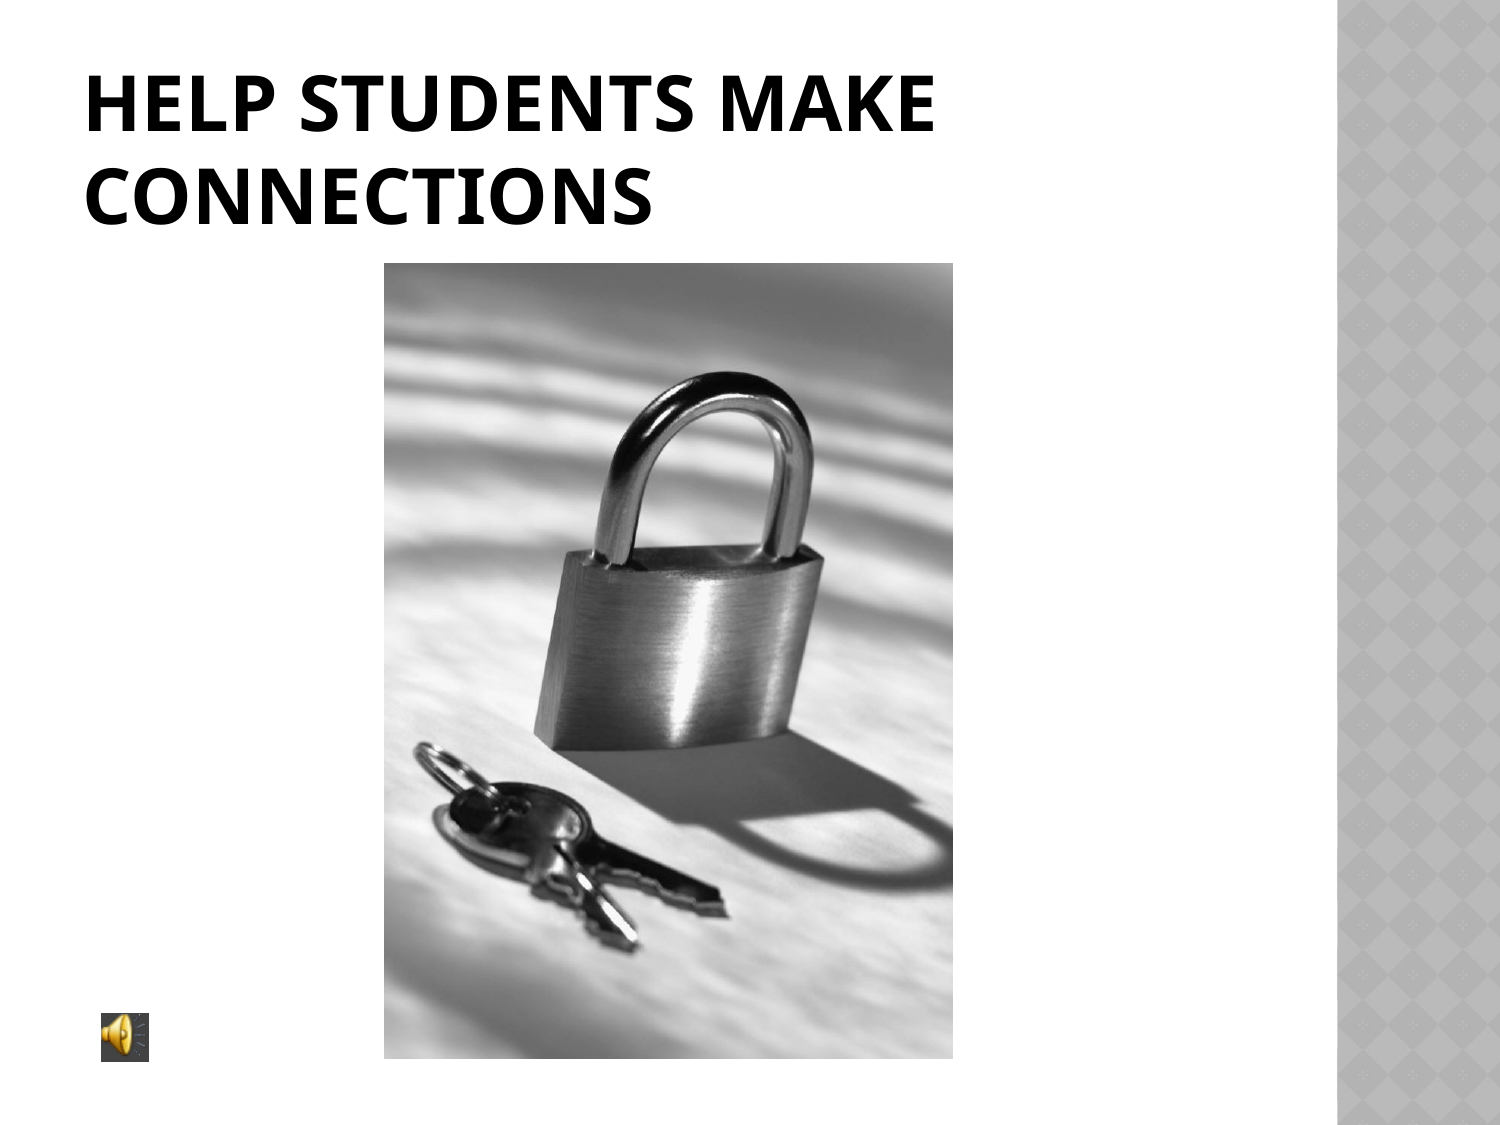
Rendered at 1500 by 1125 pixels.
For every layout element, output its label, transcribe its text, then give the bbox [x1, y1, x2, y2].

title Help Students Make cOnnections [75, 52, 1263, 240]
picture [99, 1012, 151, 1063]
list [384, 263, 954, 1060]
